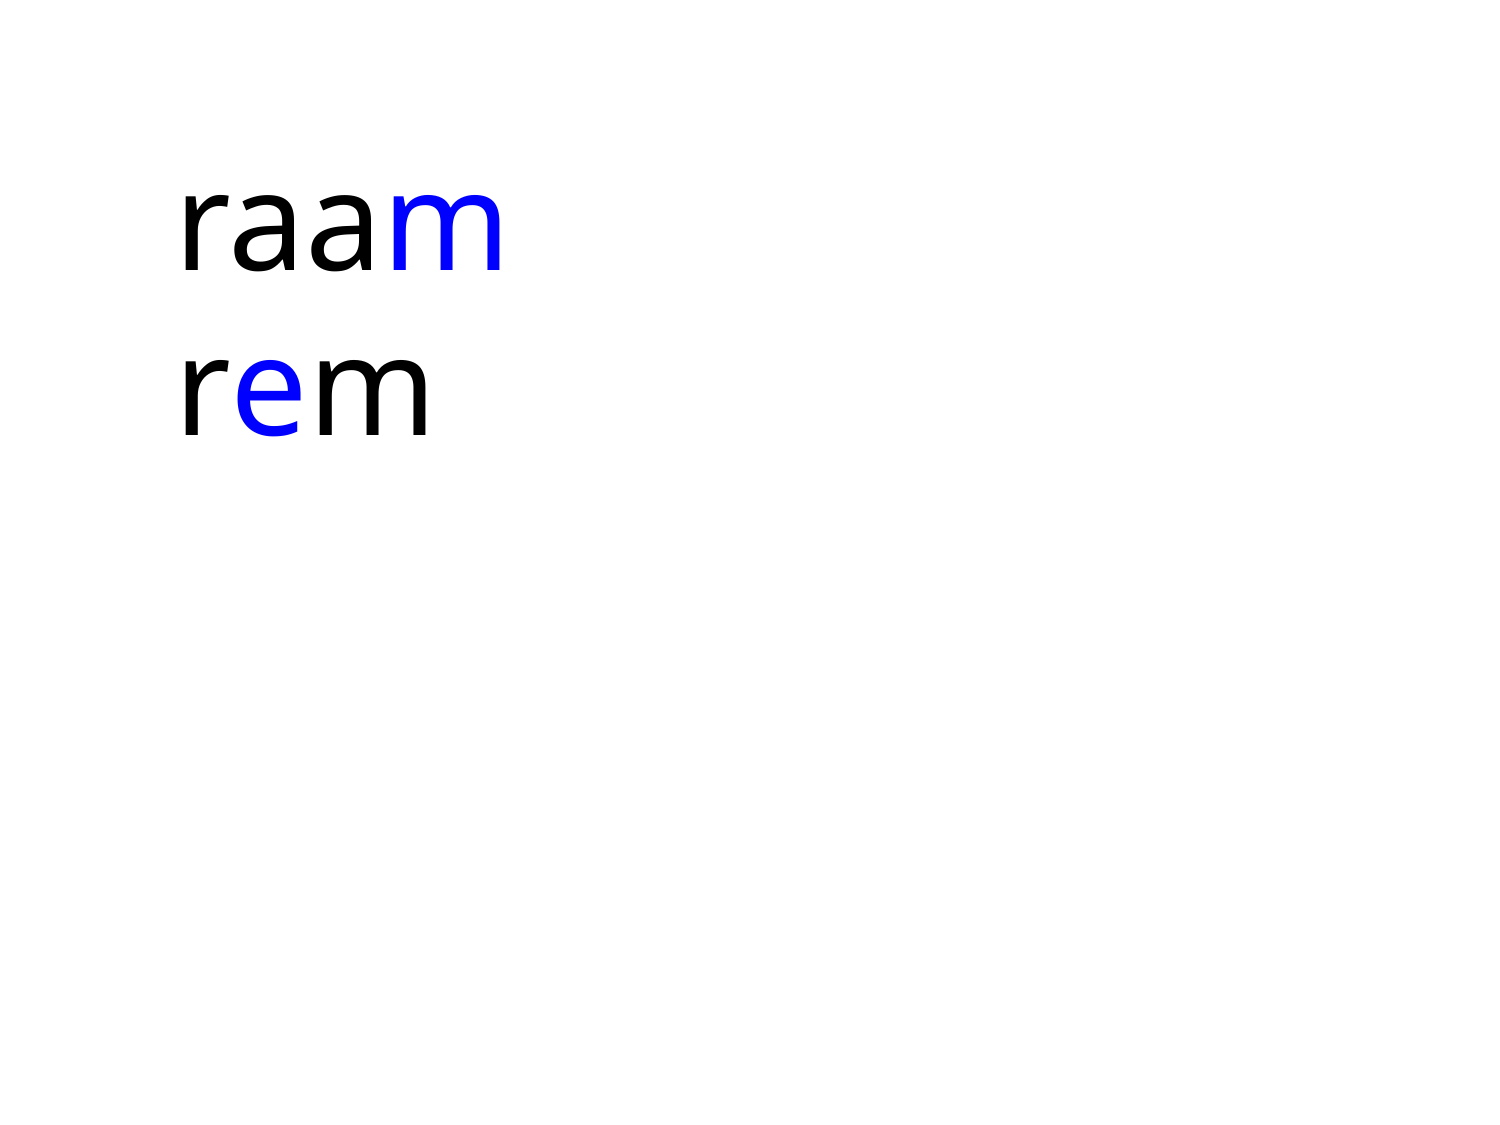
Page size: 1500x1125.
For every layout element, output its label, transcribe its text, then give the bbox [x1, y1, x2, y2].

text_box raam [159, 125, 668, 306]
text_box rem [159, 290, 621, 471]
